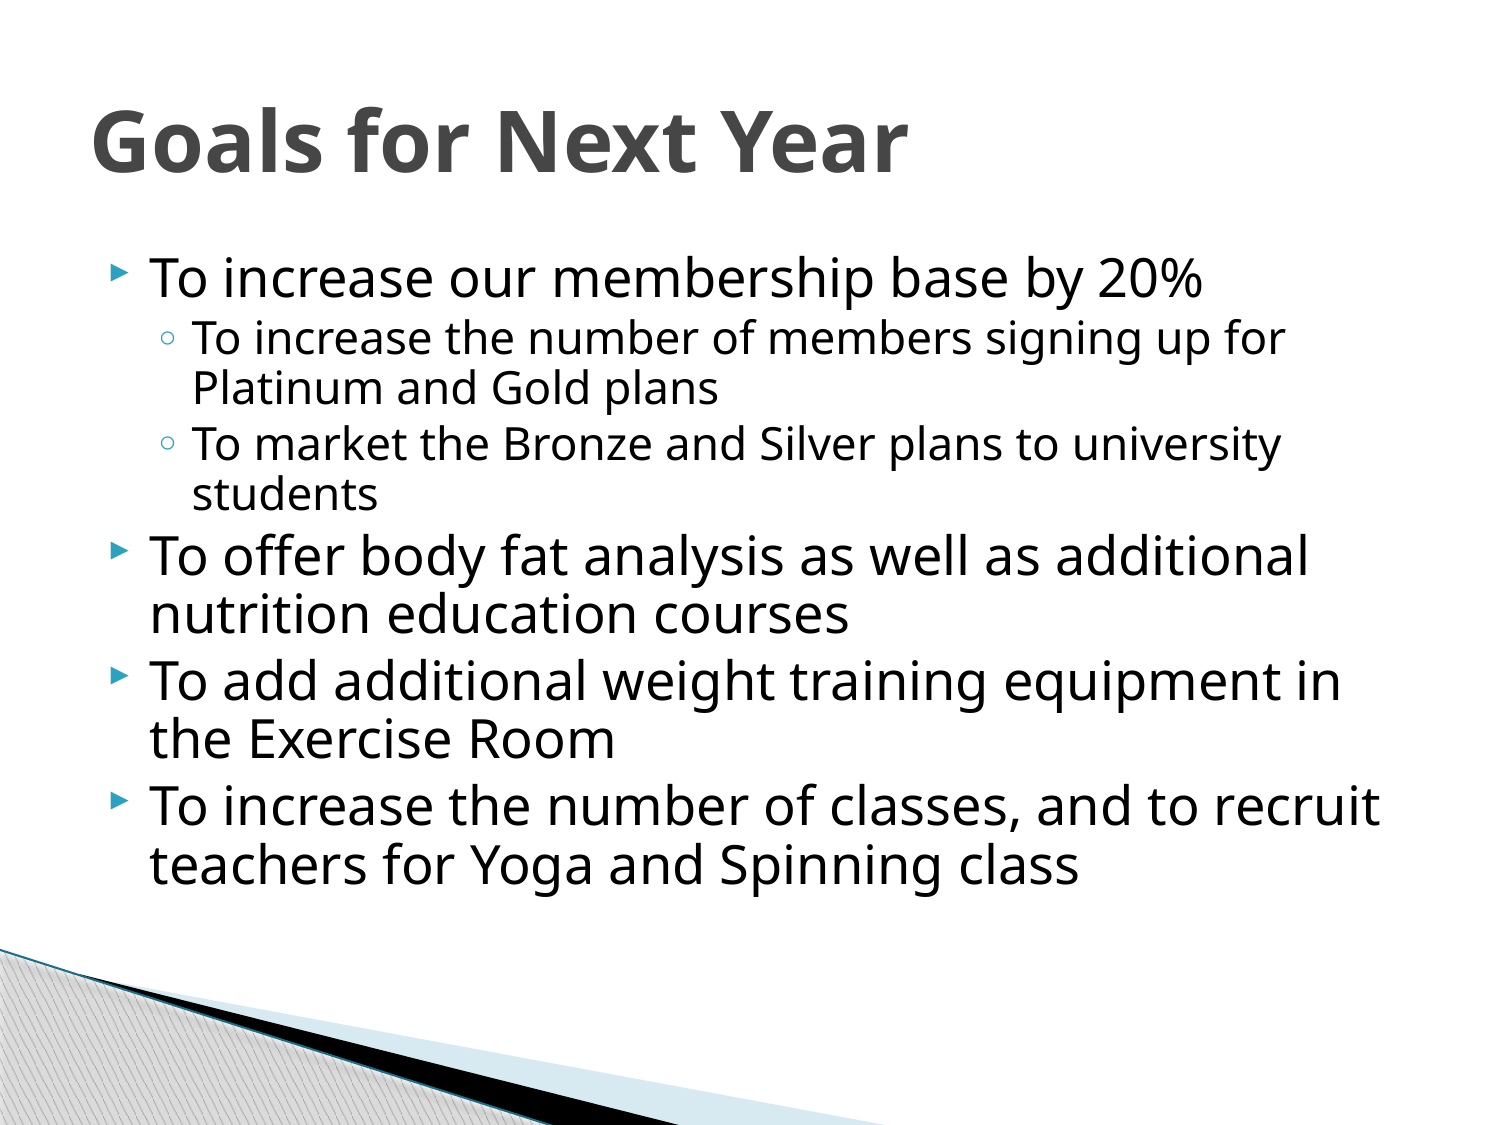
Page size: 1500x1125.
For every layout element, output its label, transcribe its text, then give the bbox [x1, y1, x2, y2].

list To increase our membership base by 20% To increase the number of members signing up for Platinum and Gold plans To market the Bronze and Silver plans to university students To offer body fat analysis as well as additional nutrition education courses To add additional weight training equipment in the Exercise Room To increase the number of classes, and to recruit teachers for Yoga and Spinning class [75, 243, 1425, 986]
title Goals for Next Year [75, 45, 1425, 233]
